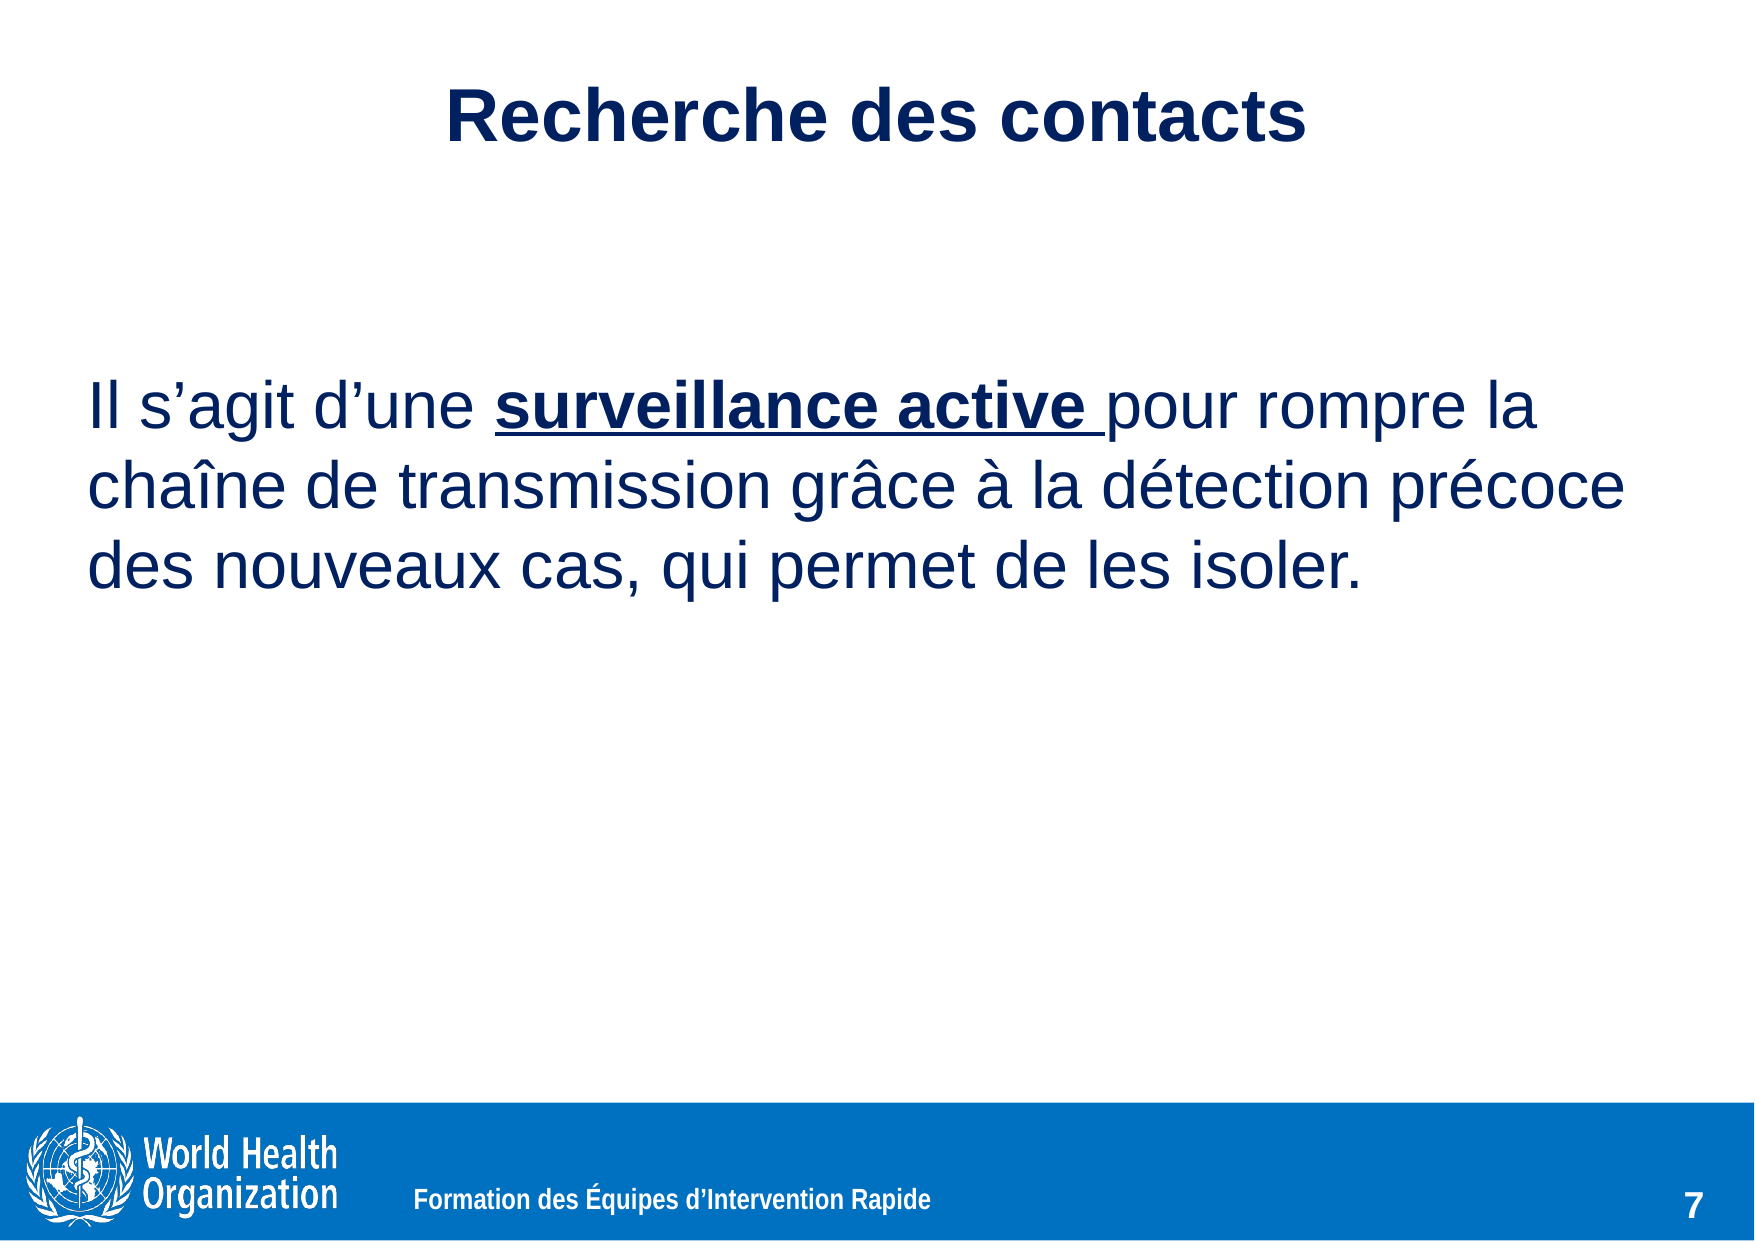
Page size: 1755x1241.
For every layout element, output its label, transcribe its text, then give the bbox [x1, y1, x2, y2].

picture [25, 1116, 337, 1227]
title Recherche des contacts [87, 8, 1667, 215]
list Il s’agit d’une surveillance active pour rompre la chaîne de transmission grâce à la détection précoce des nouveaux cas, qui permet de les isoler. [70, 353, 1737, 807]
